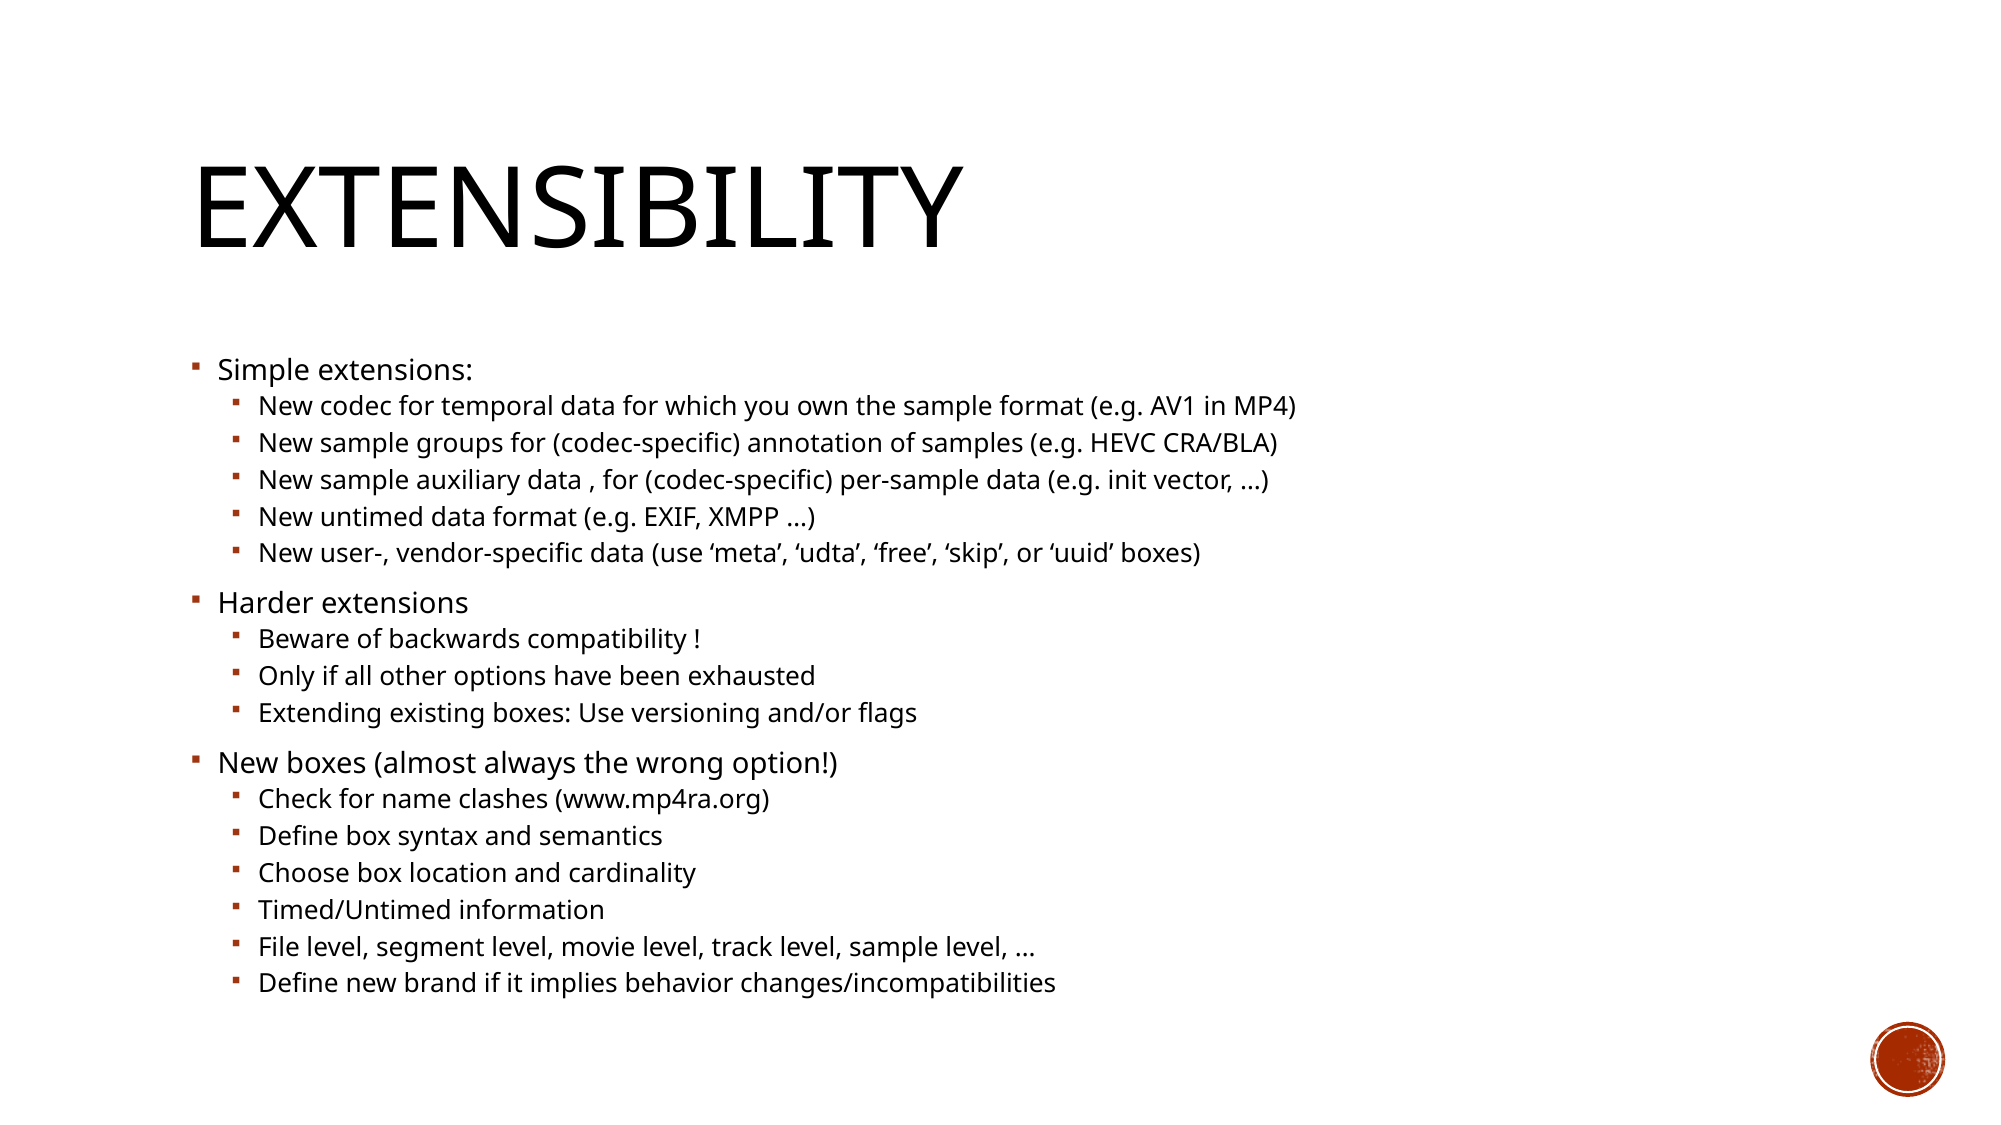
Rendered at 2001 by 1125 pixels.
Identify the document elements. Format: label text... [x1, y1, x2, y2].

list Simple extensions: New codec for temporal data for which you own the sample format (e.g. AV1 in MP4) New sample groups for (codec-specific) annotation of samples (e.g. HEVC CRA/BLA) New sample auxiliary data , for (codec-specific) per-sample data (e.g. init vector, …) New untimed data format (e.g. EXIF, XMPP …) New user-, vendor-specific data (use ‘meta’, ‘udta’, ‘free’, ‘skip’, or ‘uuid’ boxes) Harder extensions Beware of backwards compatibility ! Only if all other options have been exhausted Extending existing boxes: Use versioning and/or flags New boxes (almost always the wrong option!) Check for name clashes (www.mp4ra.org) Define box syntax and semantics Choose box location and cardinality Timed/Untimed information File level, segment level, movie level, track level, sample level, … Define new brand if it implies behavior changes/incompatibilities [175, 348, 1826, 1013]
title Extensibility [175, 79, 1826, 344]
